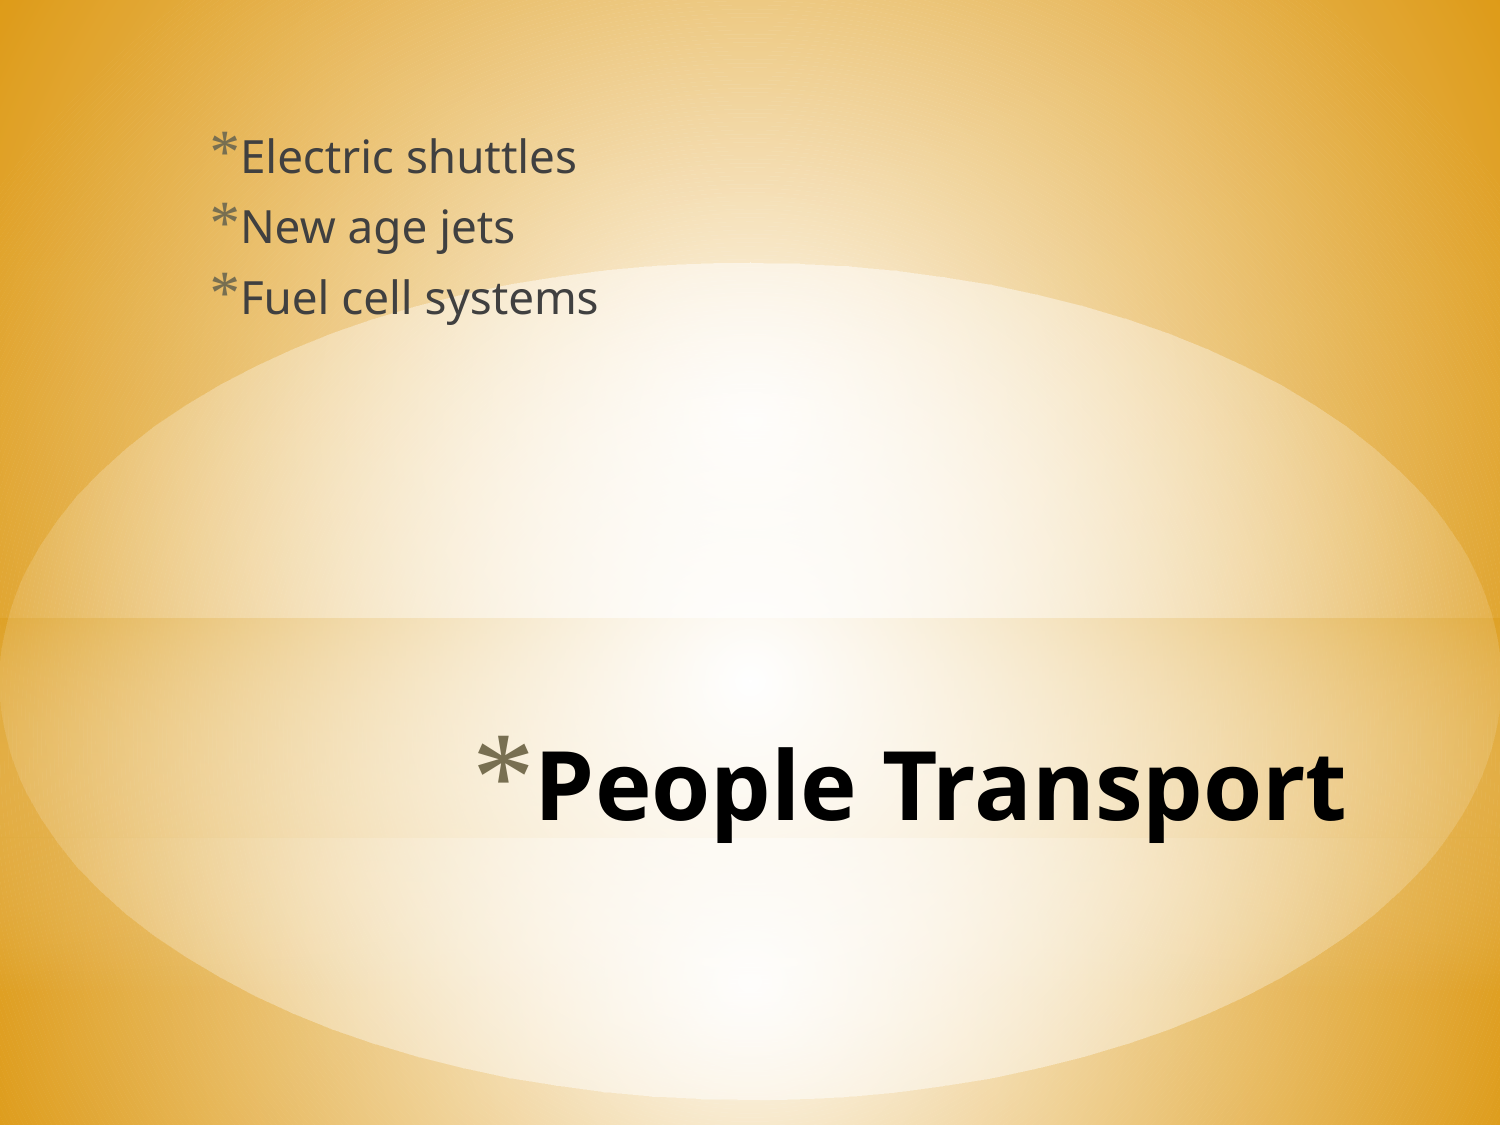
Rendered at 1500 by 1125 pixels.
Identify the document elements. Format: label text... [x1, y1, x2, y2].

title People Transport [294, 717, 1363, 905]
list Electric shuttles New age jets Fuel cell systems [187, 120, 1238, 690]
